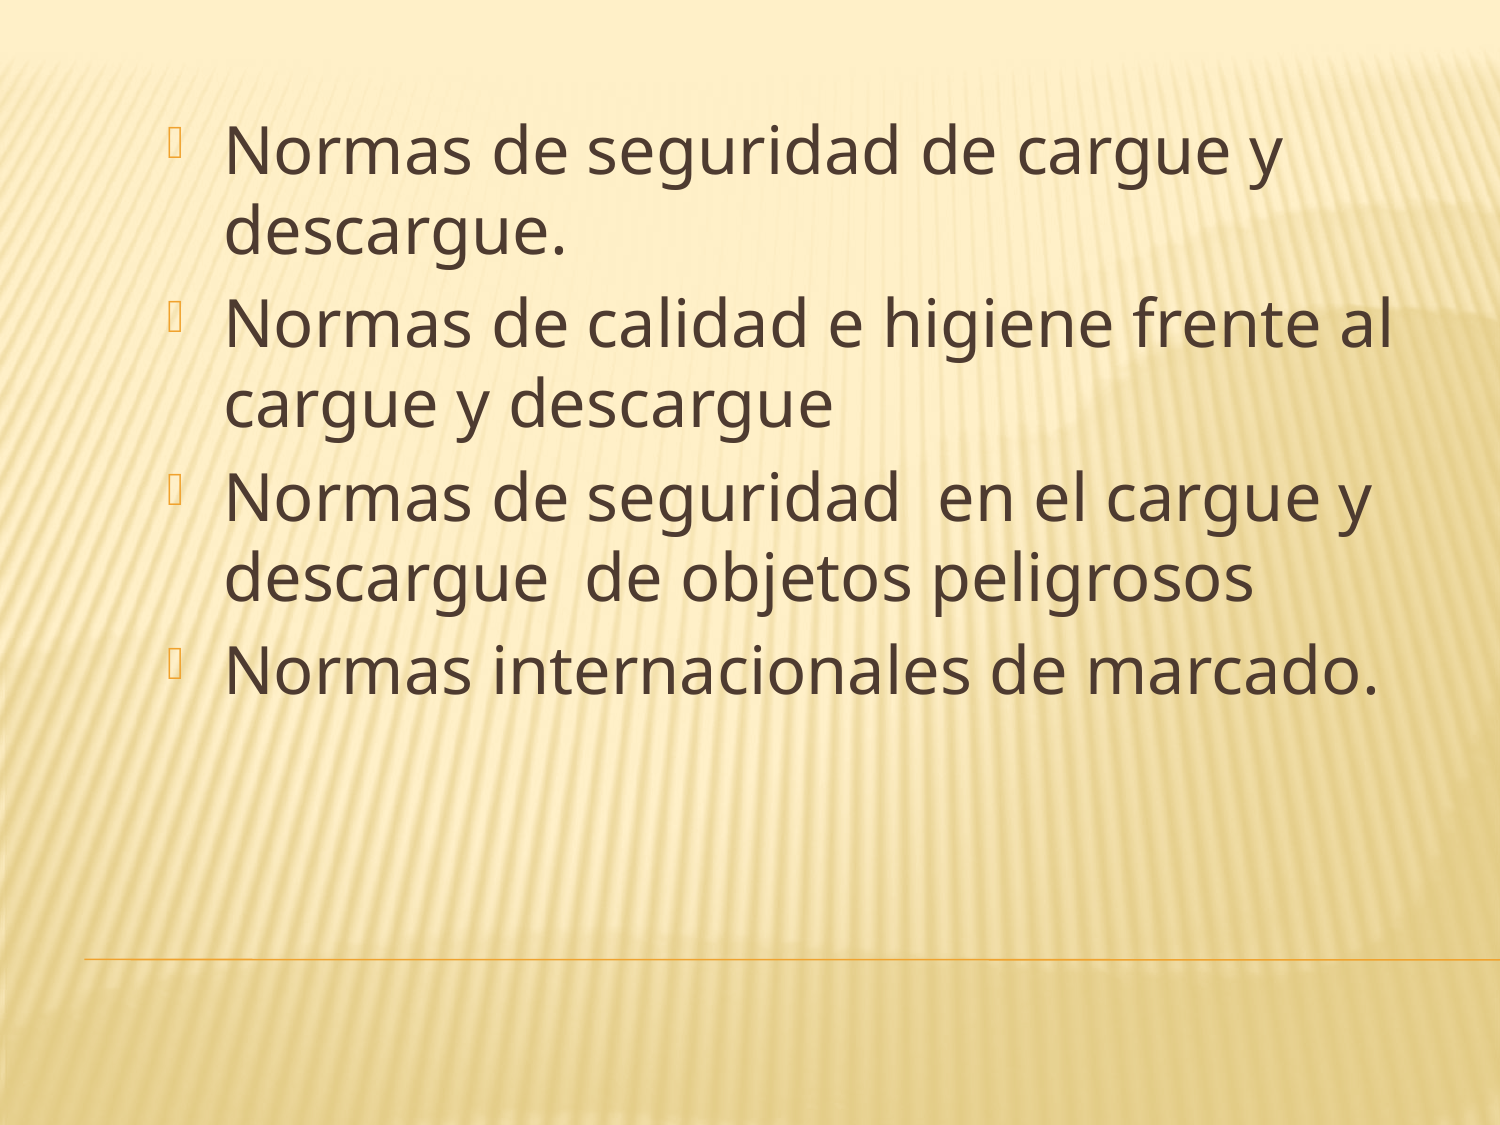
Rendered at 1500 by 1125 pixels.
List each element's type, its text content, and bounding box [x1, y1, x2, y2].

list Normas de seguridad de cargue y descargue. Normas de calidad e higiene frente al cargue y descargue Normas de seguridad en el cargue y descargue de objetos peligrosos Normas internacionales de marcado. [152, 99, 1463, 888]
